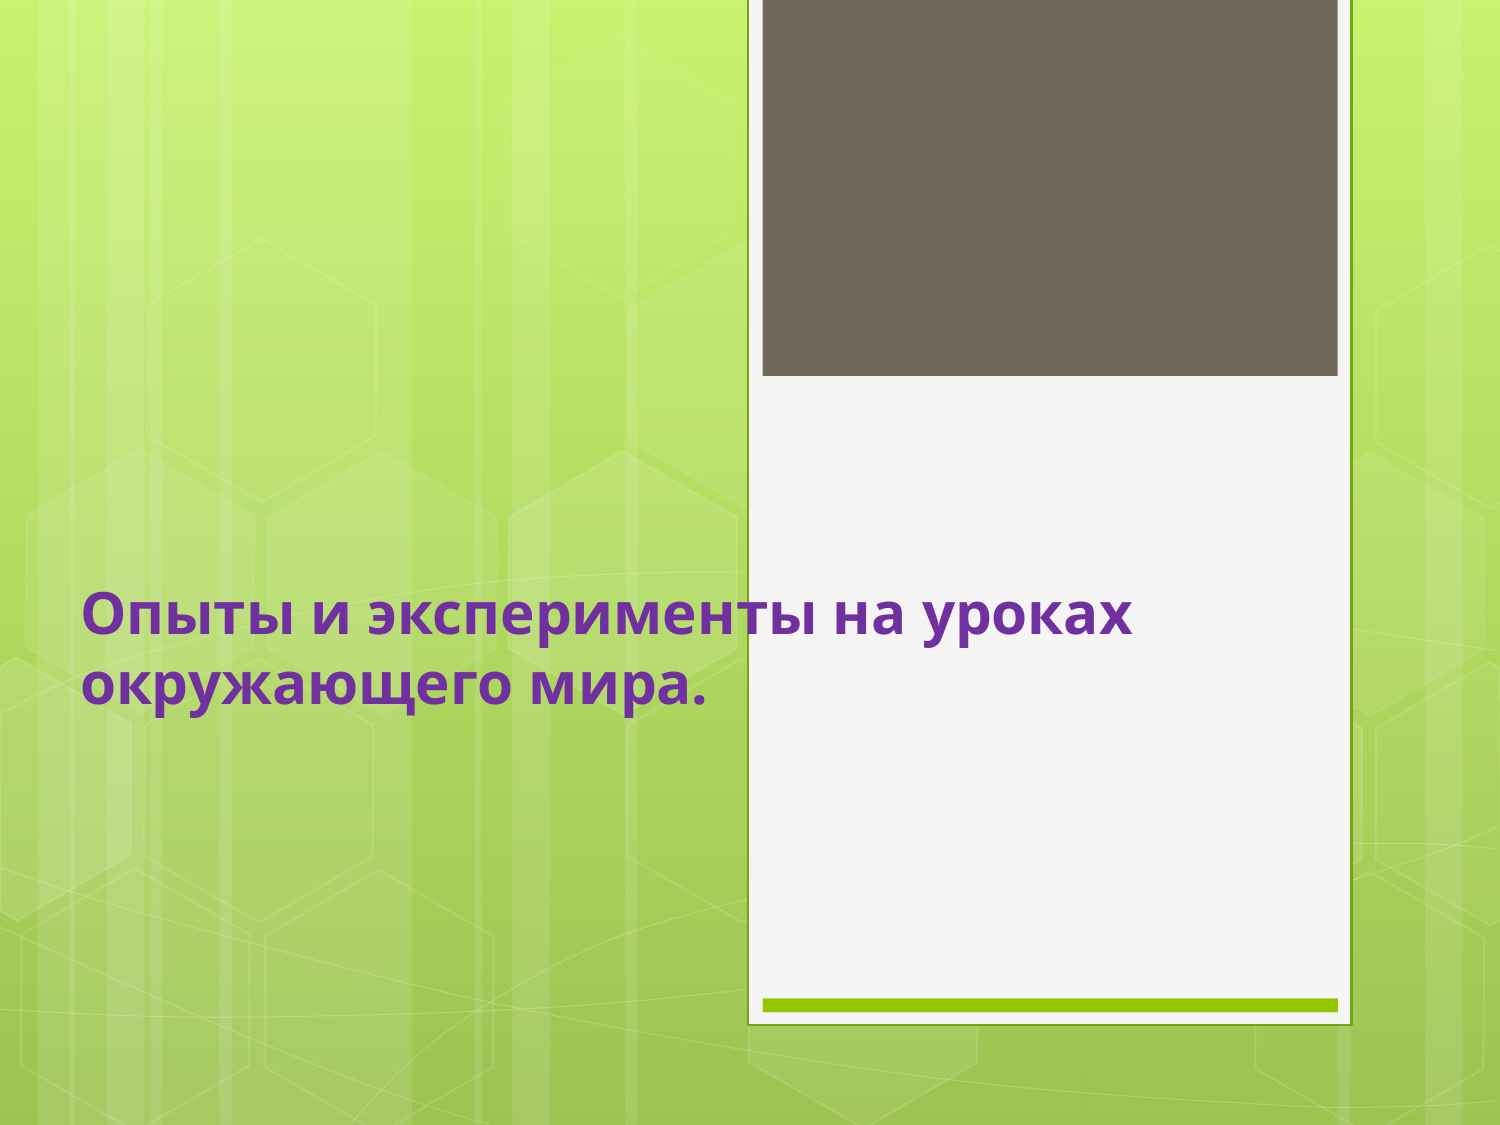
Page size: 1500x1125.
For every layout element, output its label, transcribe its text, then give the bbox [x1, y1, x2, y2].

title Опыты и эксперименты на уроках окружающего мира. [64, 444, 1365, 724]
